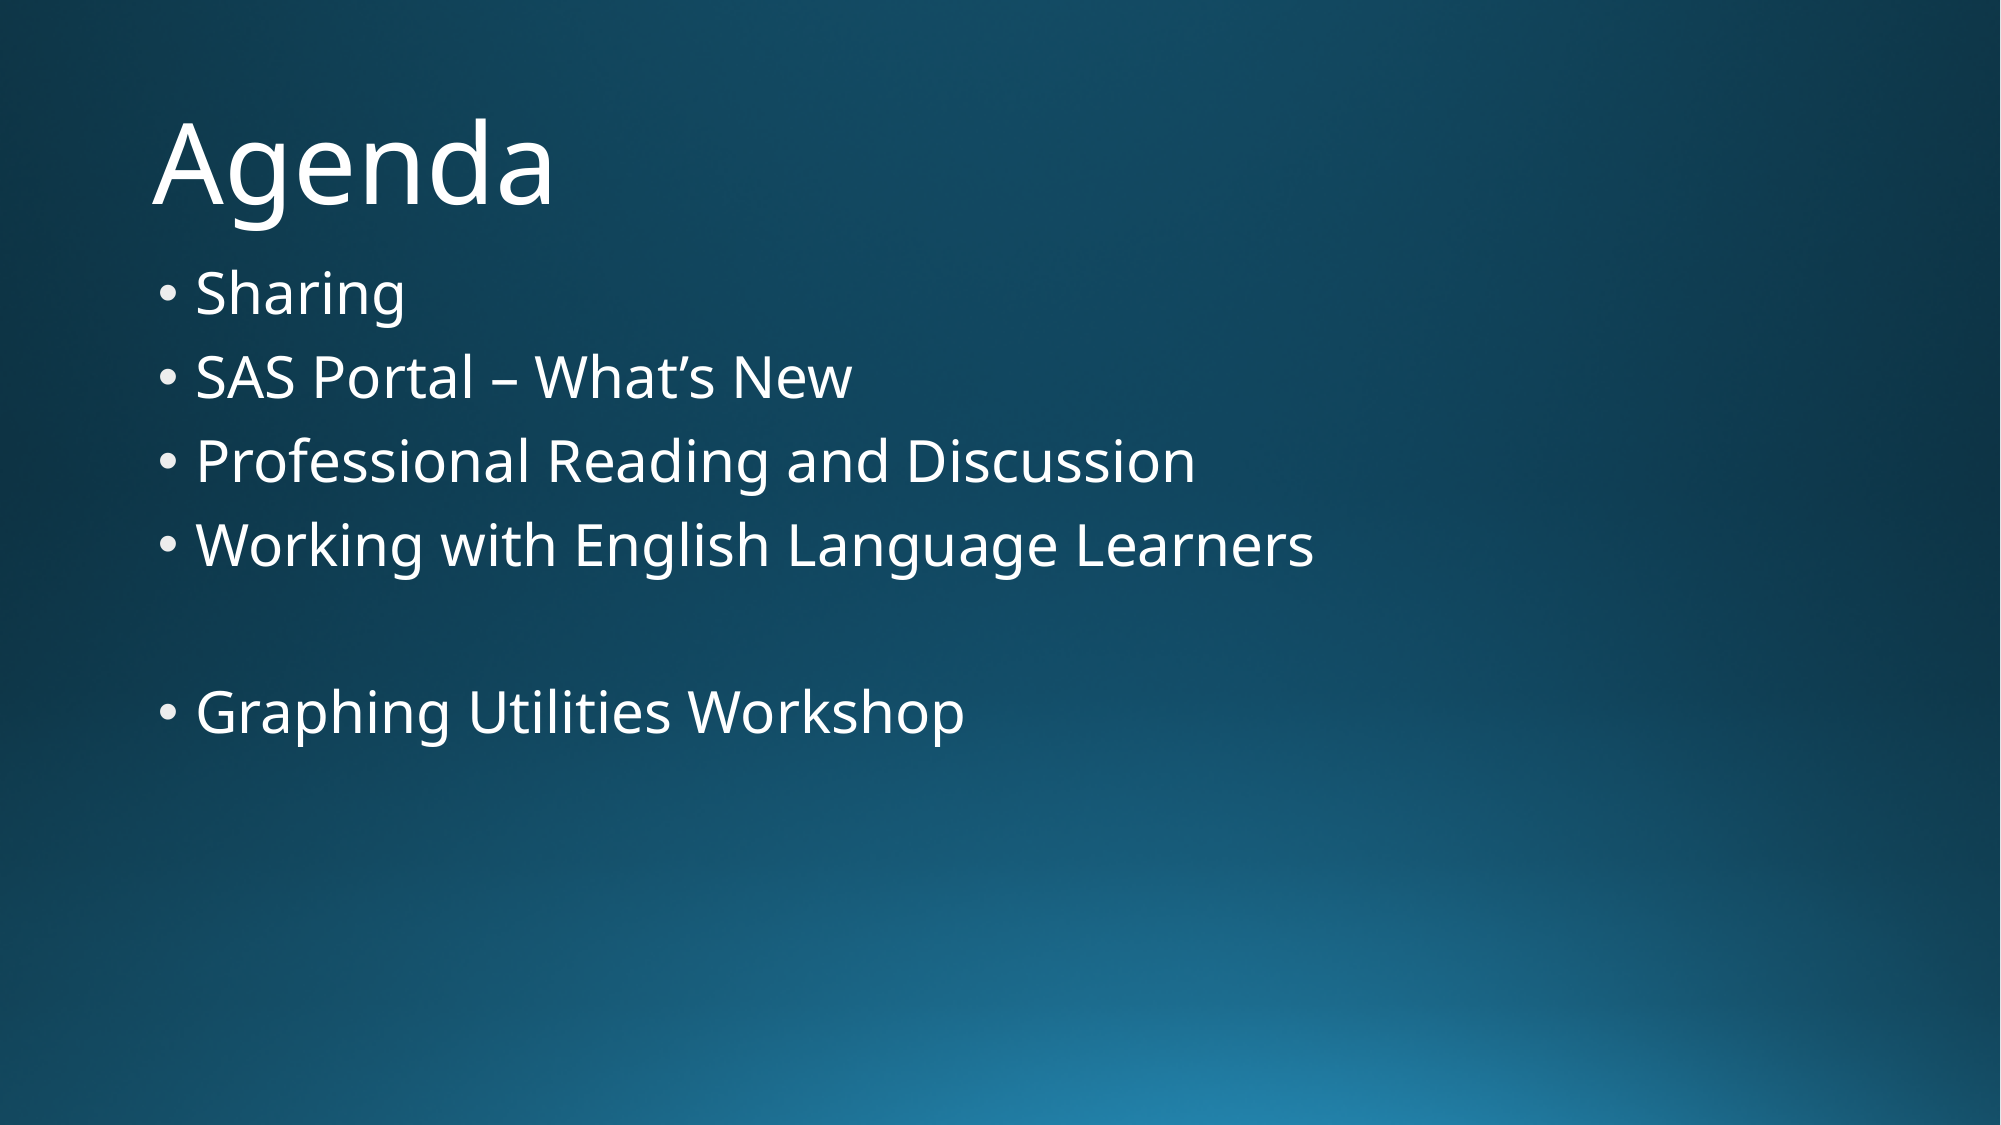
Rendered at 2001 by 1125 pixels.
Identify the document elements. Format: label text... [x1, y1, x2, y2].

picture [0, 0, 2001, 1125]
title Agenda [137, 59, 1863, 278]
list Sharing SAS Portal – What’s New Professional Reading and Discussion Working with English Language Learners Graphing Utilities Workshop [142, 257, 1822, 971]
